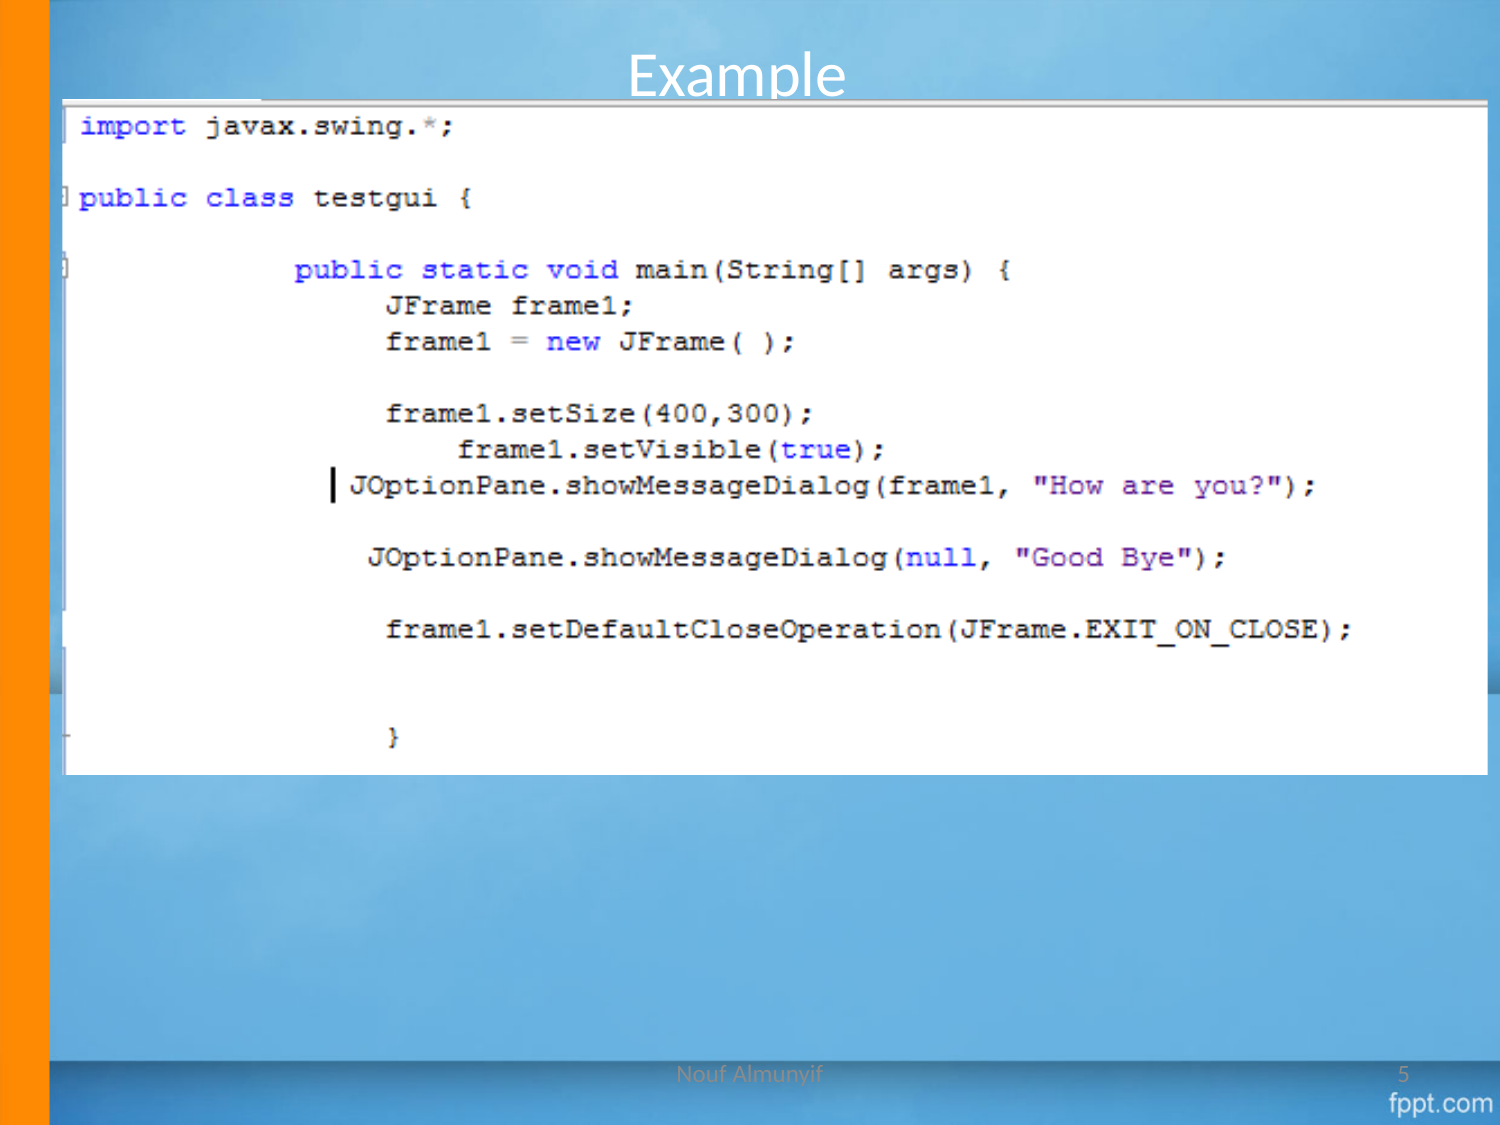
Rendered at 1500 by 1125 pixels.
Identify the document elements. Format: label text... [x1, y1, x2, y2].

picture [0, 0, 1500, 1125]
title Example [62, 24, 1413, 96]
slide_number 5 [1074, 1042, 1425, 1103]
footer Nouf Almunyif [512, 1042, 988, 1103]
